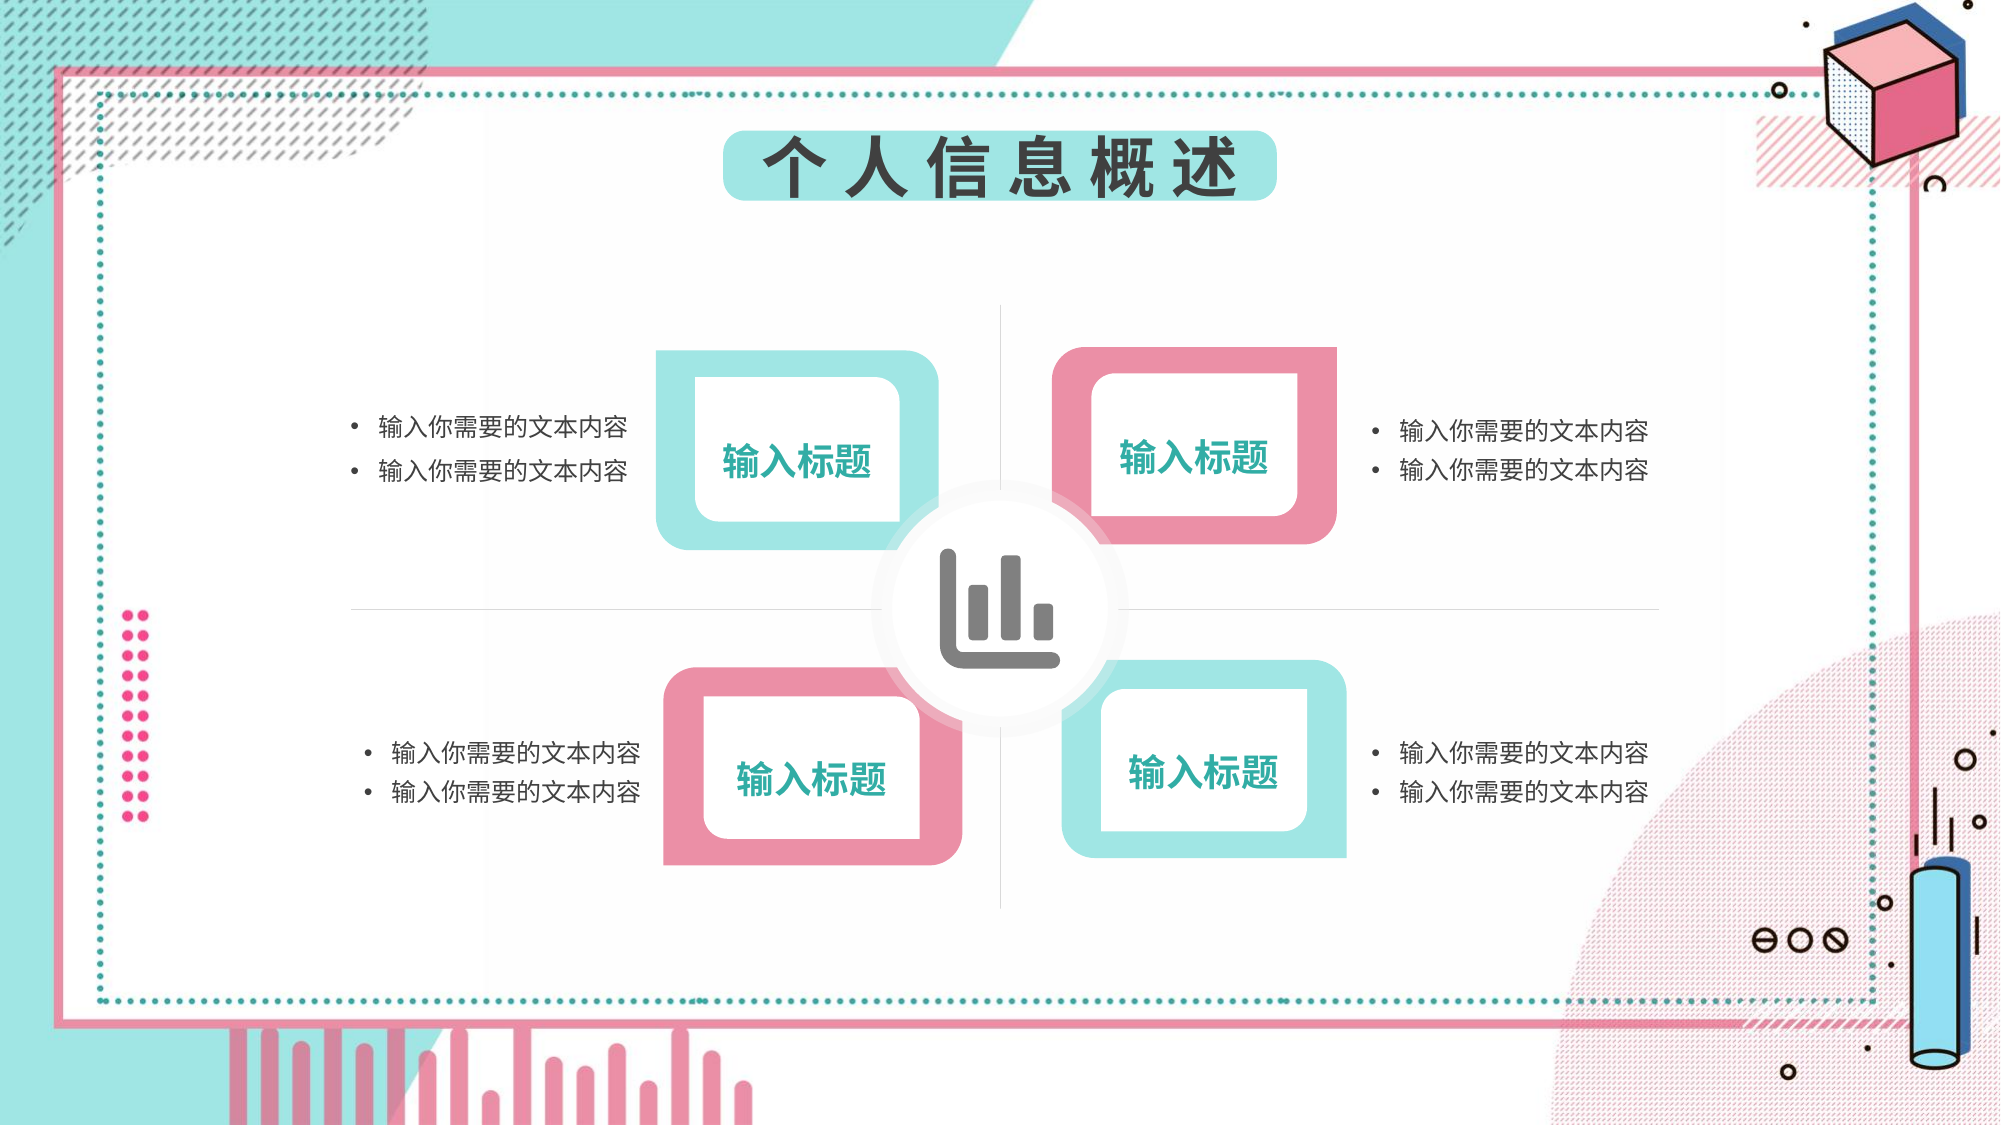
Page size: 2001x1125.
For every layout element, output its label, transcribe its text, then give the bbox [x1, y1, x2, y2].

picture [0, 0, 2001, 1125]
text_box 个 人 信 息 概 述 [722, 129, 1278, 202]
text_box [294, 304, 1692, 909]
